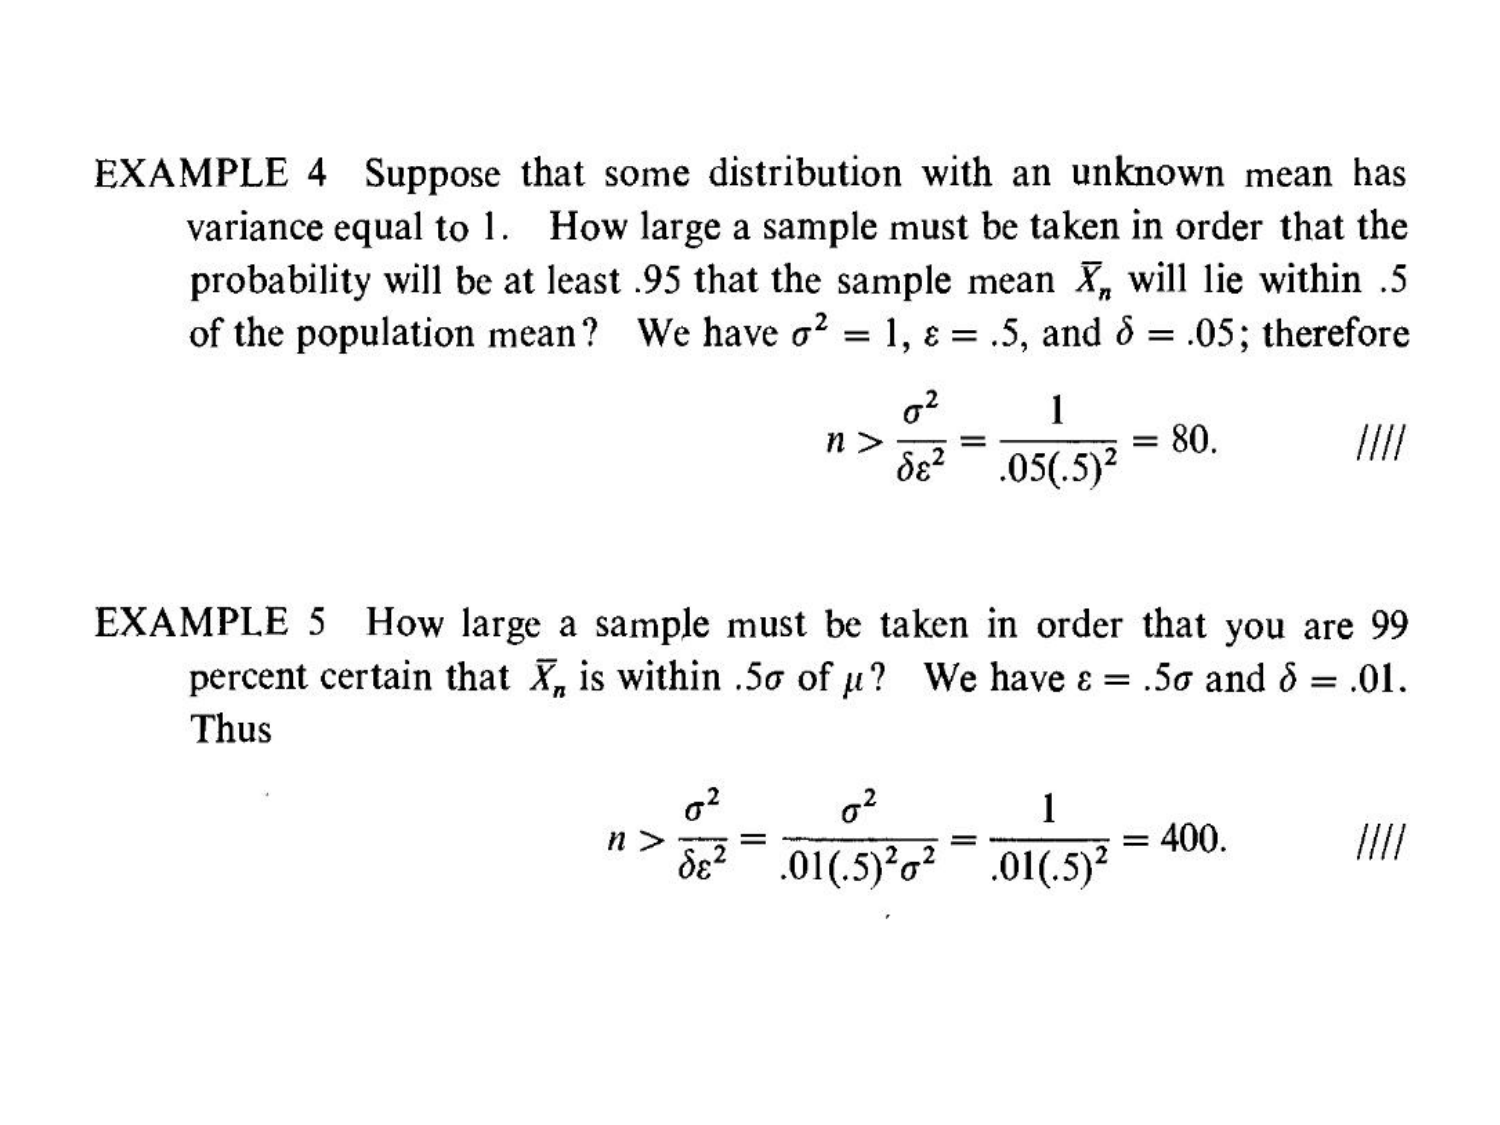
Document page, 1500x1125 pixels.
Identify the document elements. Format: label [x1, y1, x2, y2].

list [74, 124, 1426, 926]
